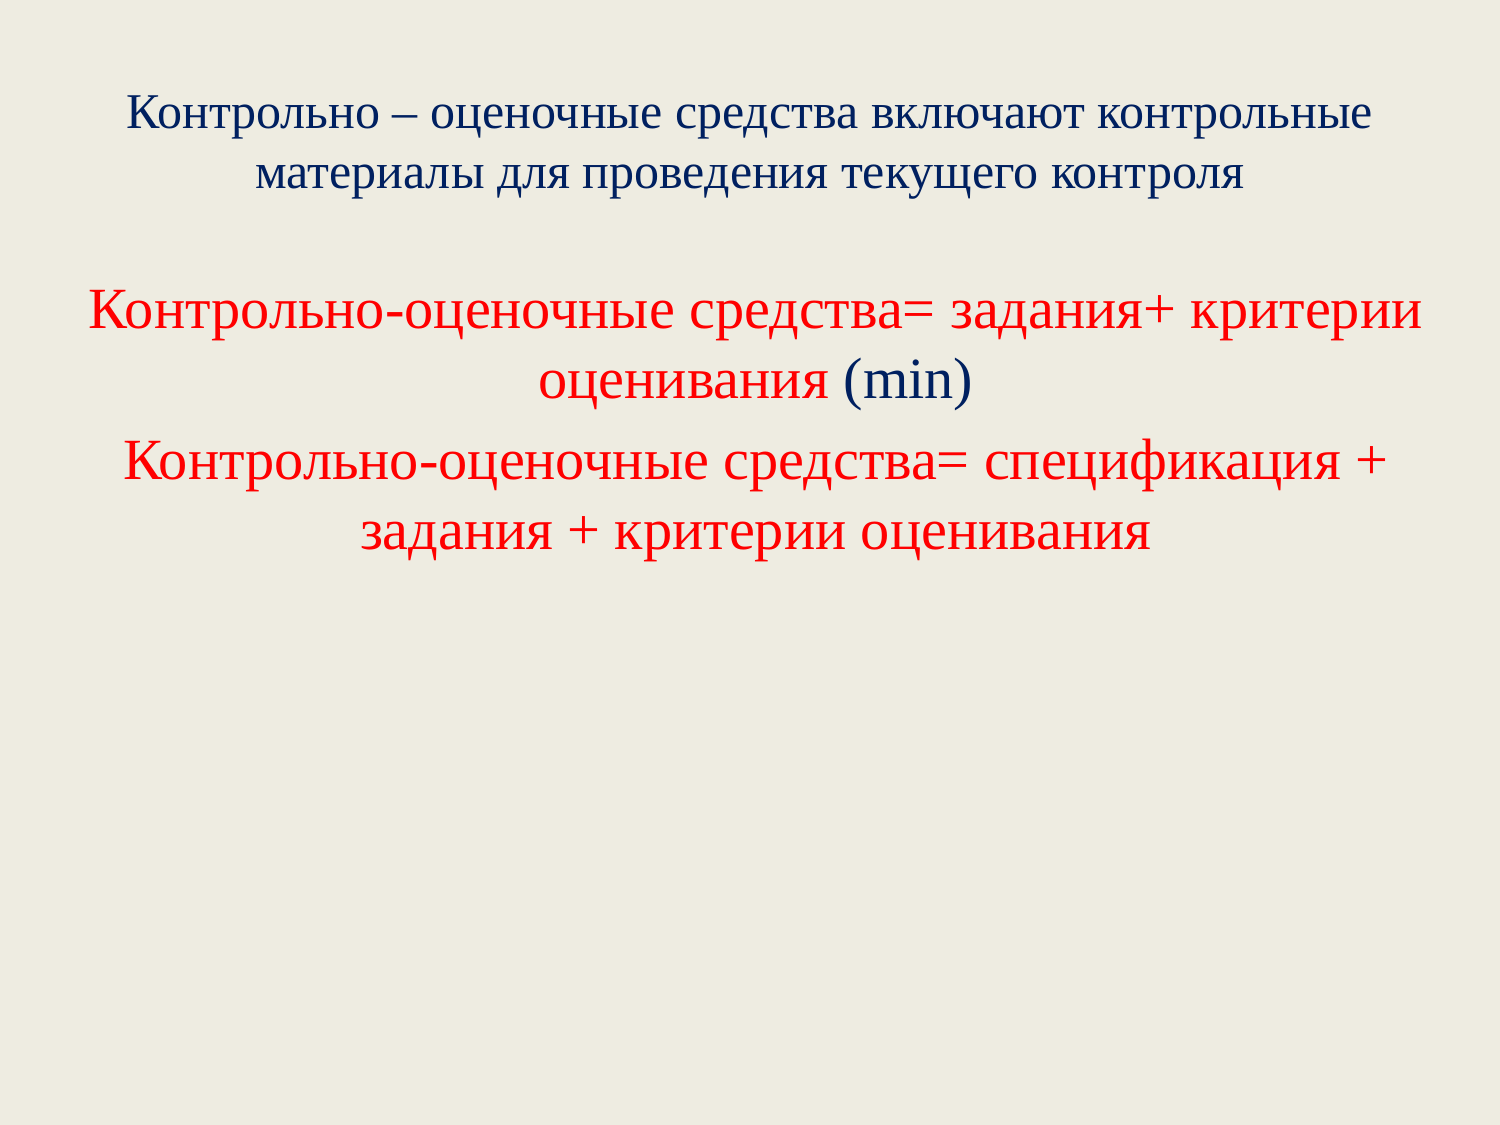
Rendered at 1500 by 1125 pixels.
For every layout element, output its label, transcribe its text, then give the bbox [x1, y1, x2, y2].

list Контрольно-оценочные средства= задания+ критерии оценивания (min) Контрольно-оценочные средства= спецификация + задания + критерии оценивания [41, 262, 1471, 1005]
title Контрольно – оценочные средства включают контрольные материалы для проведения текущего контроля [75, 45, 1425, 233]
